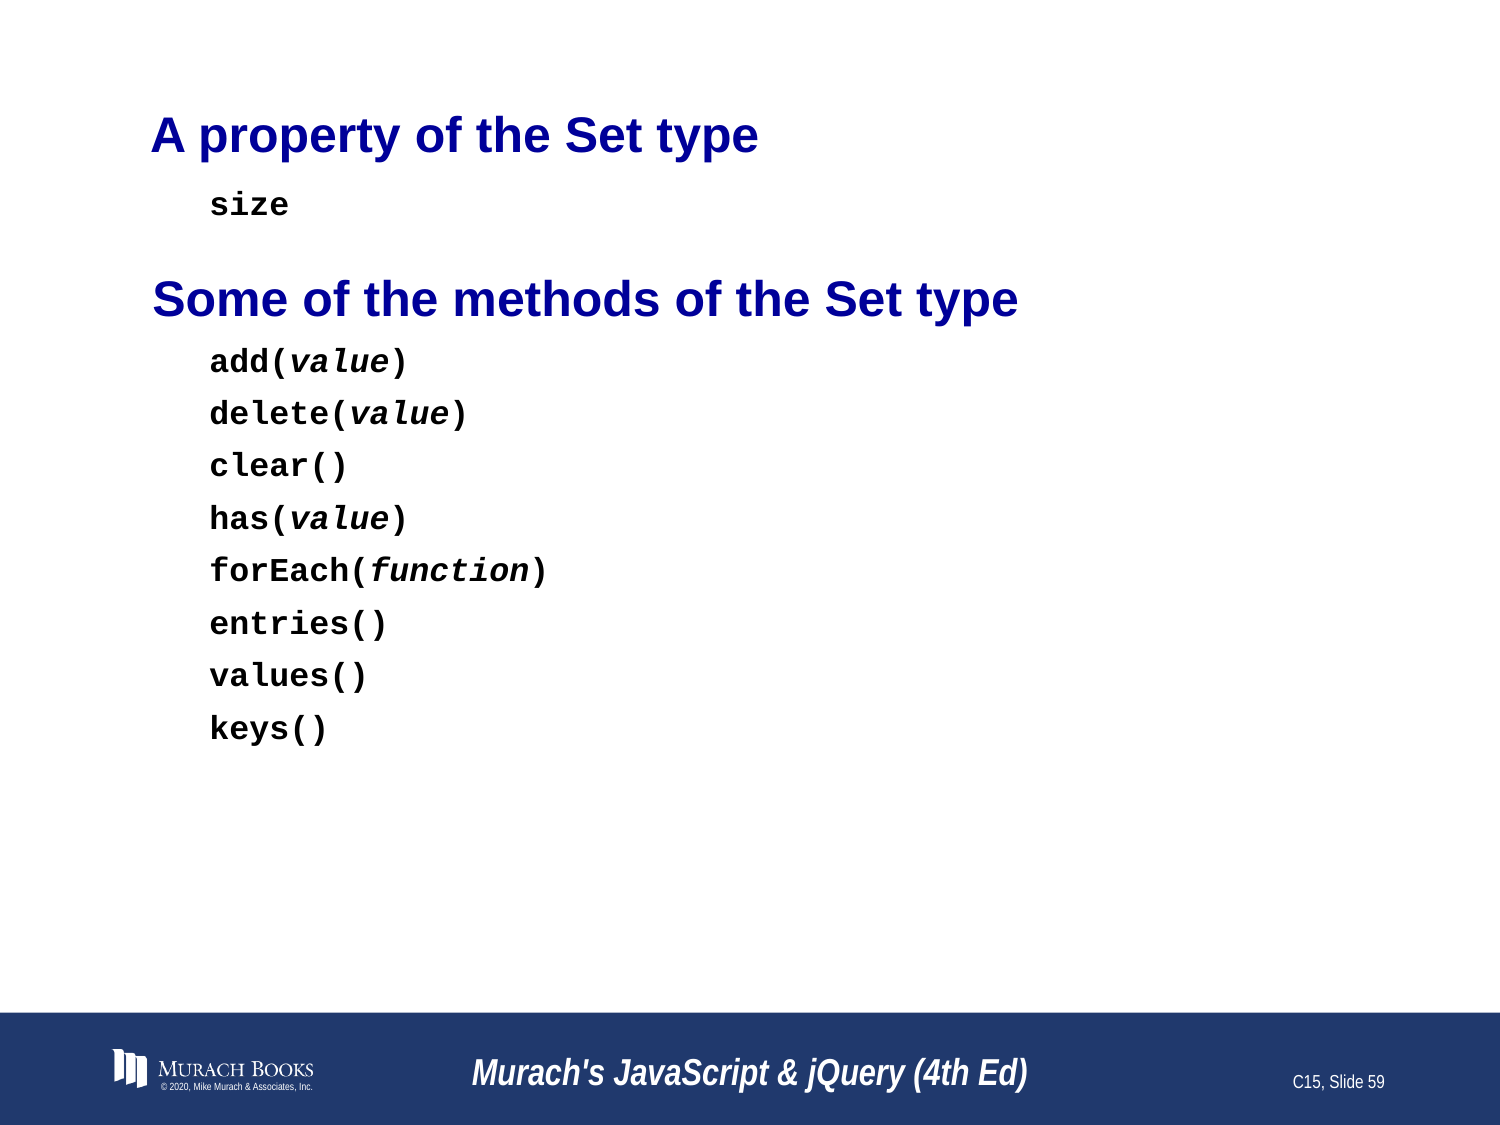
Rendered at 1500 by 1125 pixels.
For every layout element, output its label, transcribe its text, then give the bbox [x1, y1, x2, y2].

slide_number Murach's JavaScript & jQuery (4th Ed) [463, 1025, 1050, 1100]
slide_number C15, Slide 59 [1087, 1025, 1400, 1100]
title A property of the Set type [150, 102, 1350, 164]
list size Some of the methods of the Set type add(value) delete(value) clear() has(value) forEach(function) entries() values() keys() [137, 174, 1350, 975]
footer © 2020, Mike Murach & Associates, Inc. [12, 1025, 463, 1100]
